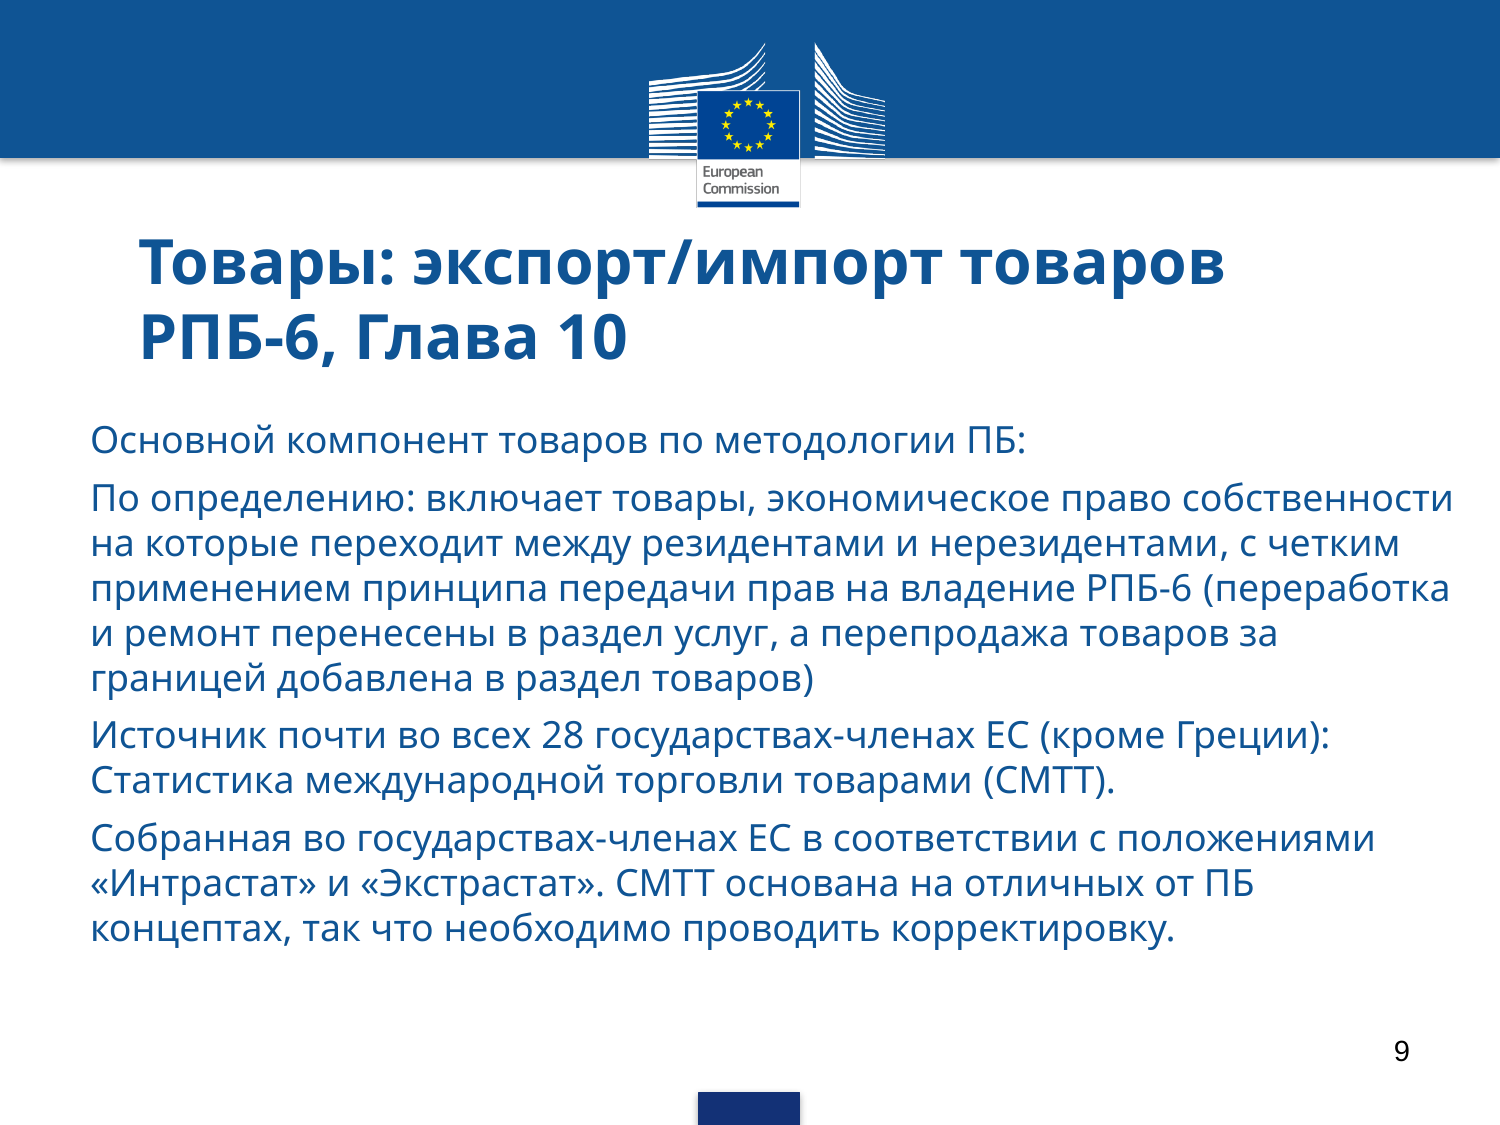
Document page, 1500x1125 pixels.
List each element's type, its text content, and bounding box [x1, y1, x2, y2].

picture [649, 42, 885, 208]
slide_number 9 [1074, 1024, 1425, 1103]
title Товары: экспорт/импорт товаров РПБ-6, Глава 10 [64, 219, 1415, 374]
list Основной компонент товаров по методологии ПБ: По определению: включает товары, экономическое право собственности на которые переходит между резидентами и нерезидентами, с четким применением принципа передачи прав на владение РПБ-6 (переработка и ремонт перенесены в раздел услуг, а перепродажа товаров за границей добавлена в раздел товаров) Источник почти во всех 28 государствах-членах ЕС (кроме Греции): Статистика международной торговли товарами (СМТТ). Собранная во государствах-членах ЕС в соответствии с положениями «Интрастат» и «Экстрастат». СМТТ основана на отличных от ПБ концептах, так что необходимо проводить корректировку. [75, 408, 1471, 988]
